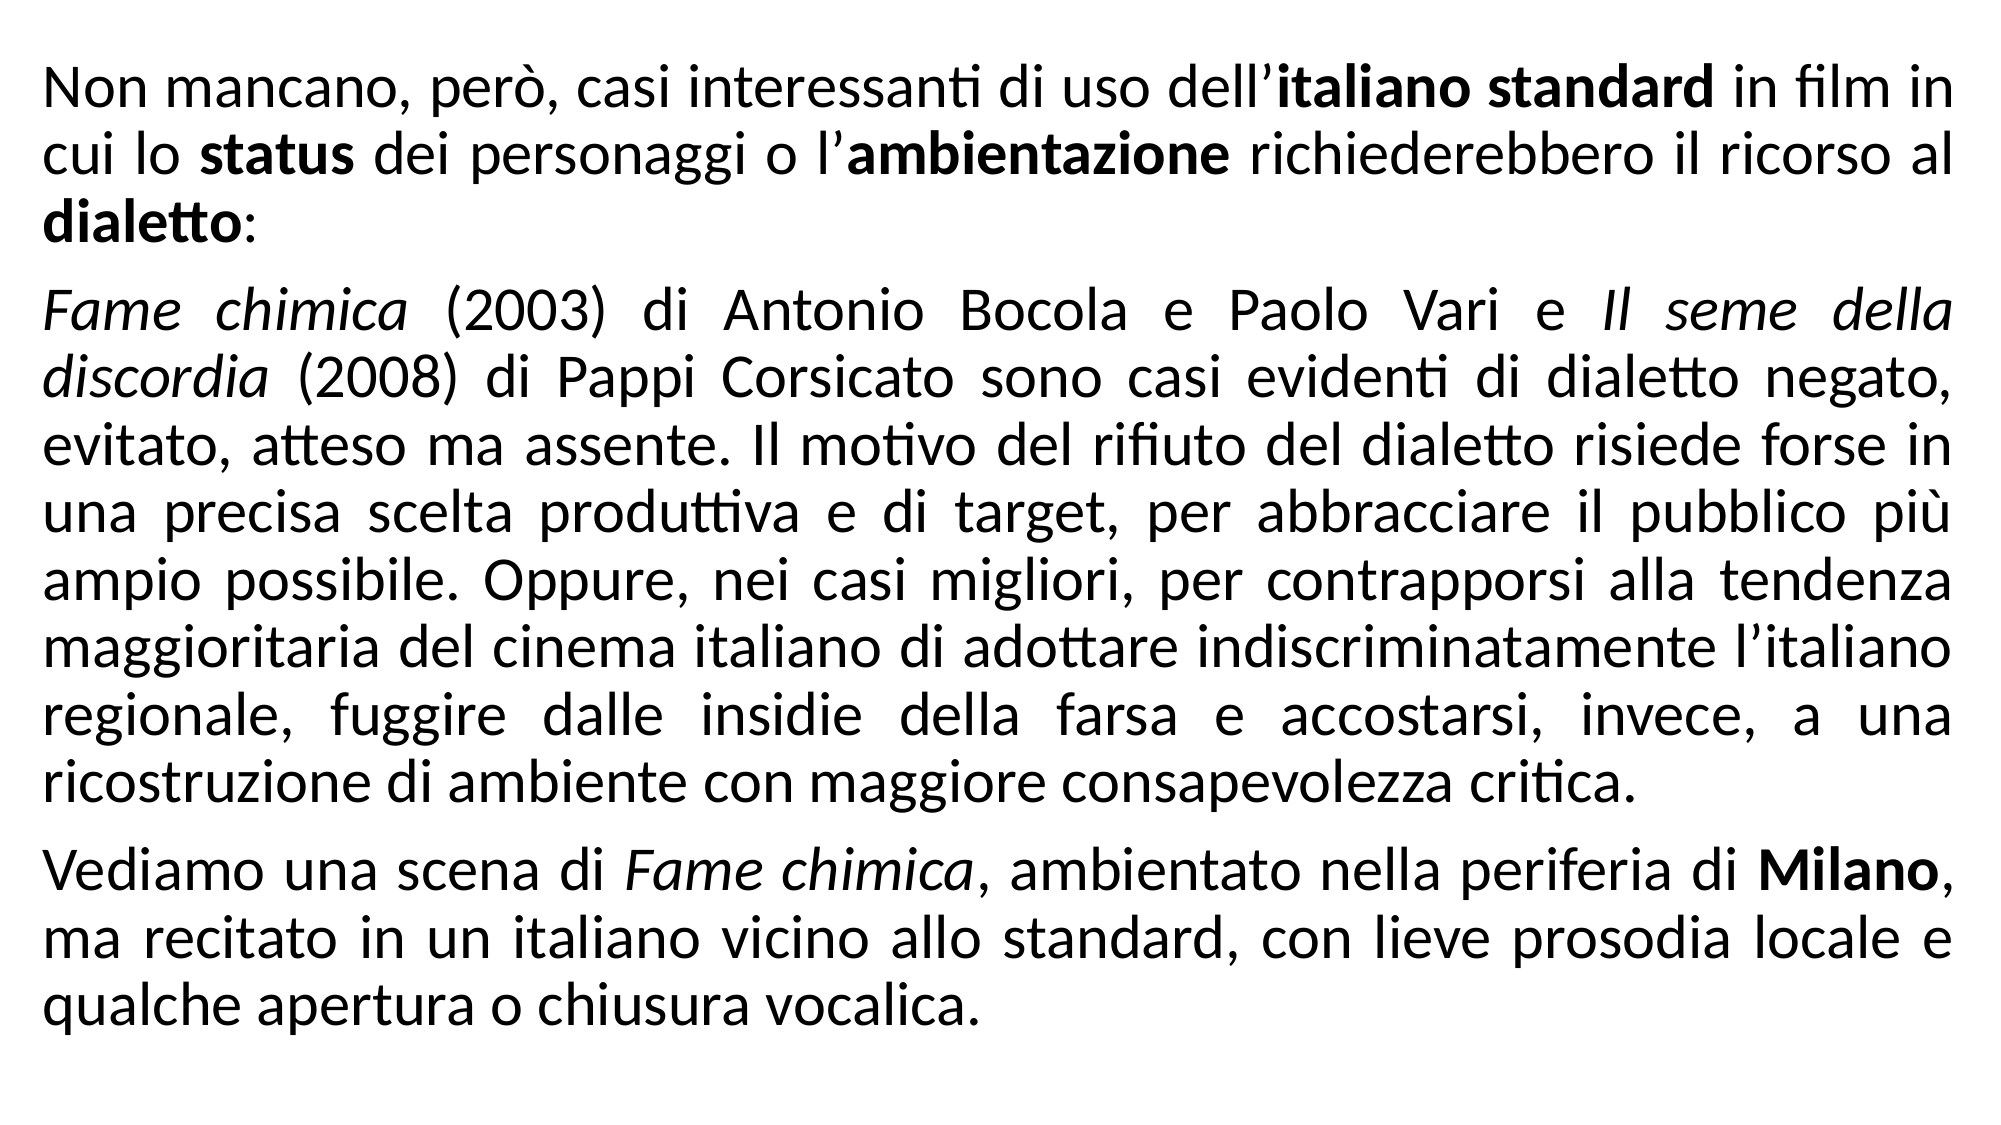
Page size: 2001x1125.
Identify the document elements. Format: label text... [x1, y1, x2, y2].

list Non mancano, però, casi interessanti di uso dell’italiano standard in film in cui lo status dei personaggi o l’ambientazione richiederebbero il ricorso al dialetto: Fame chimica (2003) di Antonio Bocola e Paolo Vari e Il seme della discordia (2008) di Pappi Corsicato sono casi evidenti di dialetto negato, evitato, atteso ma assente. Il motivo del rifiuto del dialetto risiede forse in una precisa scelta produttiva e di target, per abbracciare il pubblico più ampio possibile. Oppure, nei casi migliori, per contrapporsi alla tendenza maggioritaria del cinema italiano di adottare indiscriminatamente l’italiano regionale, fuggire dalle insidie della farsa e accostarsi, invece, a una ricostruzione di ambiente con maggiore consapevolezza critica. Vediamo una scena di Fame chimica, ambientato nella periferia di Milano, ma recitato in un italiano vicino allo standard, con lieve prosodia locale e qualche apertura o chiusura vocalica. [27, 45, 1971, 1094]
